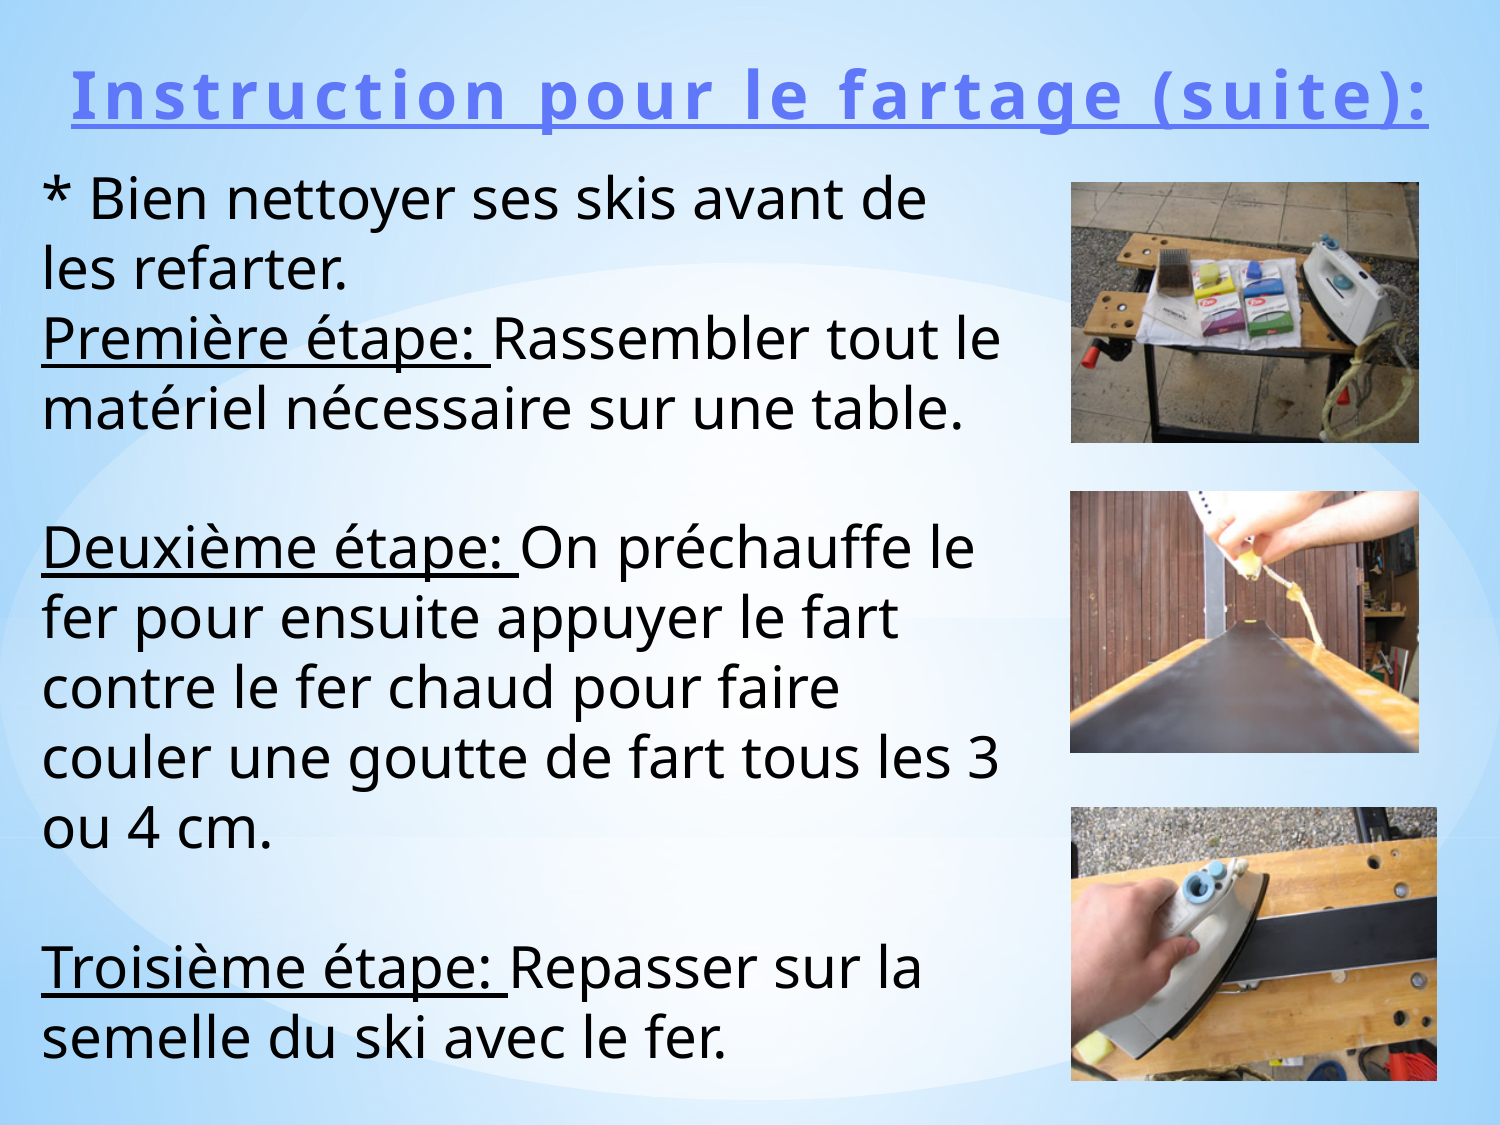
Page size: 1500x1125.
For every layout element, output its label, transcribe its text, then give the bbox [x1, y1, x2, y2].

text_box * Bien nettoyer ses skis avant de les refarter. Première étape: Rassembler tout le matériel nécessaire sur une table. Deuxième étape: On préchauffe le fer pour ensuite appuyer le fart contre le fer chaud pour faire couler une goutte de fart tous les 3 ou 4 cm. Troisième étape: Repasser sur la semelle du ski avec le fer. [26, 153, 1022, 1125]
picture [1070, 491, 1419, 753]
picture [1071, 182, 1419, 444]
text_box Instruction pour le fartage (suite): [56, 44, 1444, 140]
picture [1071, 807, 1437, 1081]
